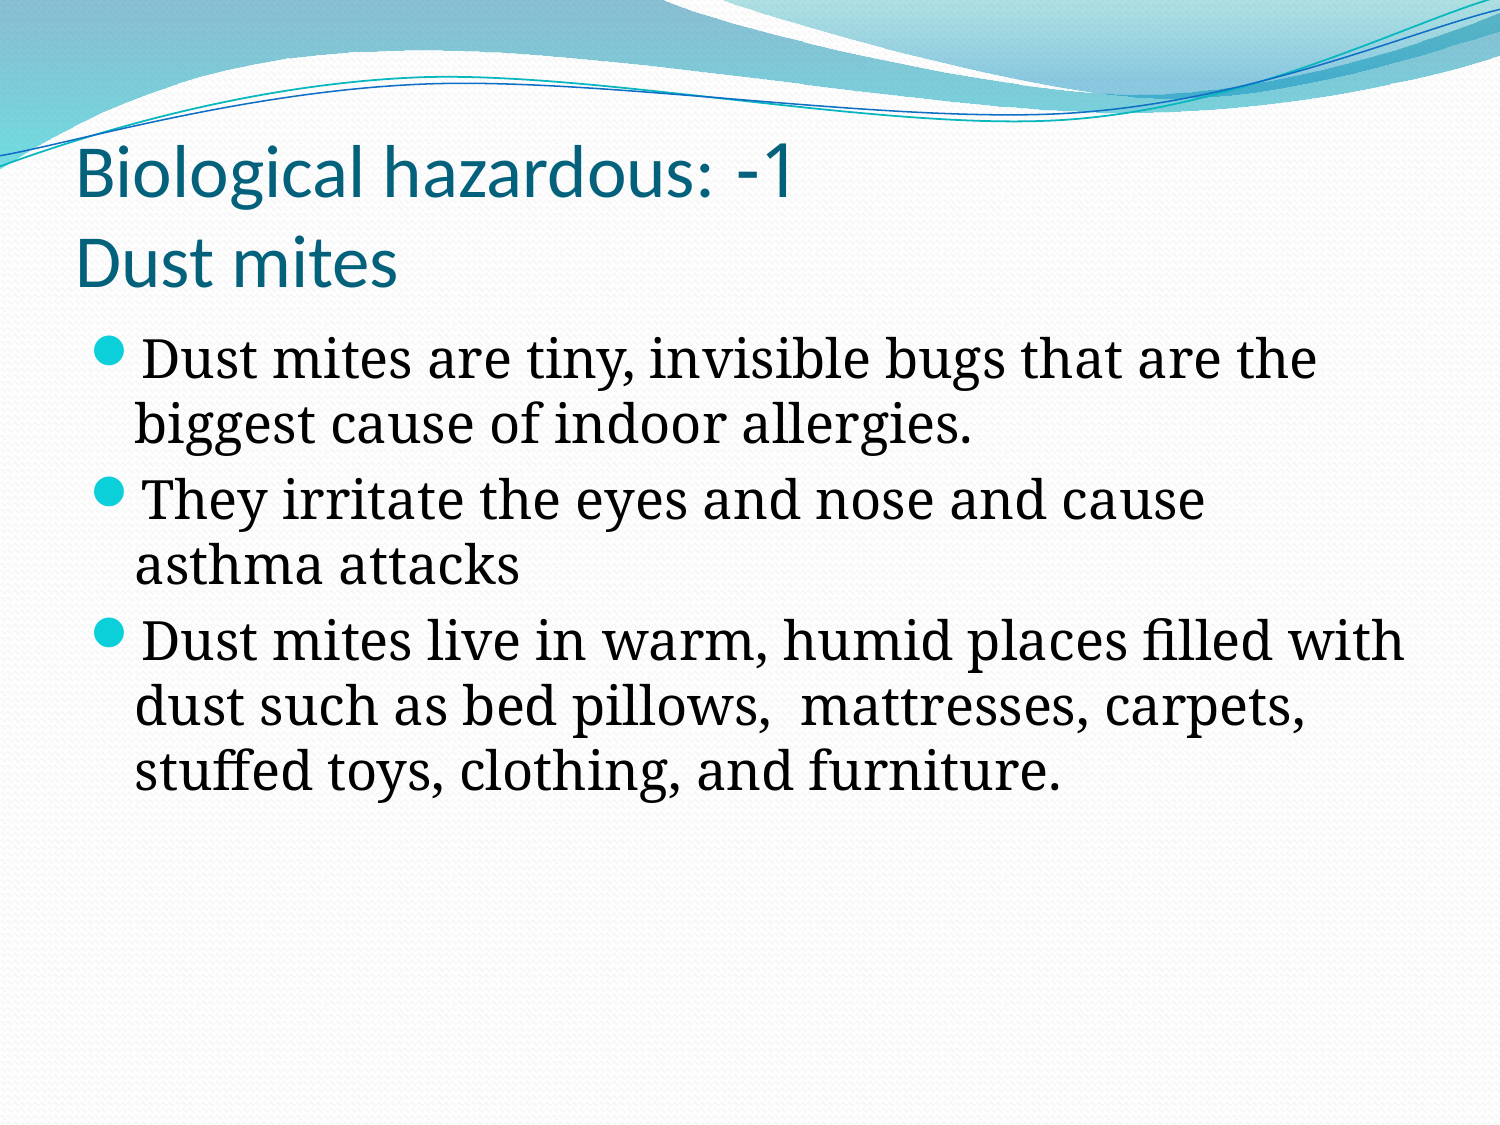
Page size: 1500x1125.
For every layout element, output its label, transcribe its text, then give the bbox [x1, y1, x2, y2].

title 1- Biological hazardous: Dust mites [75, 115, 1425, 303]
list Dust mites are tiny, invisible bugs that are the biggest cause of indoor allergies. They irritate the eyes and nose and cause asthma attacks Dust mites live in warm, humid places filled with dust such as bed pillows, mattresses, carpets, stuffed toys, clothing, and furniture. [75, 317, 1425, 1038]
